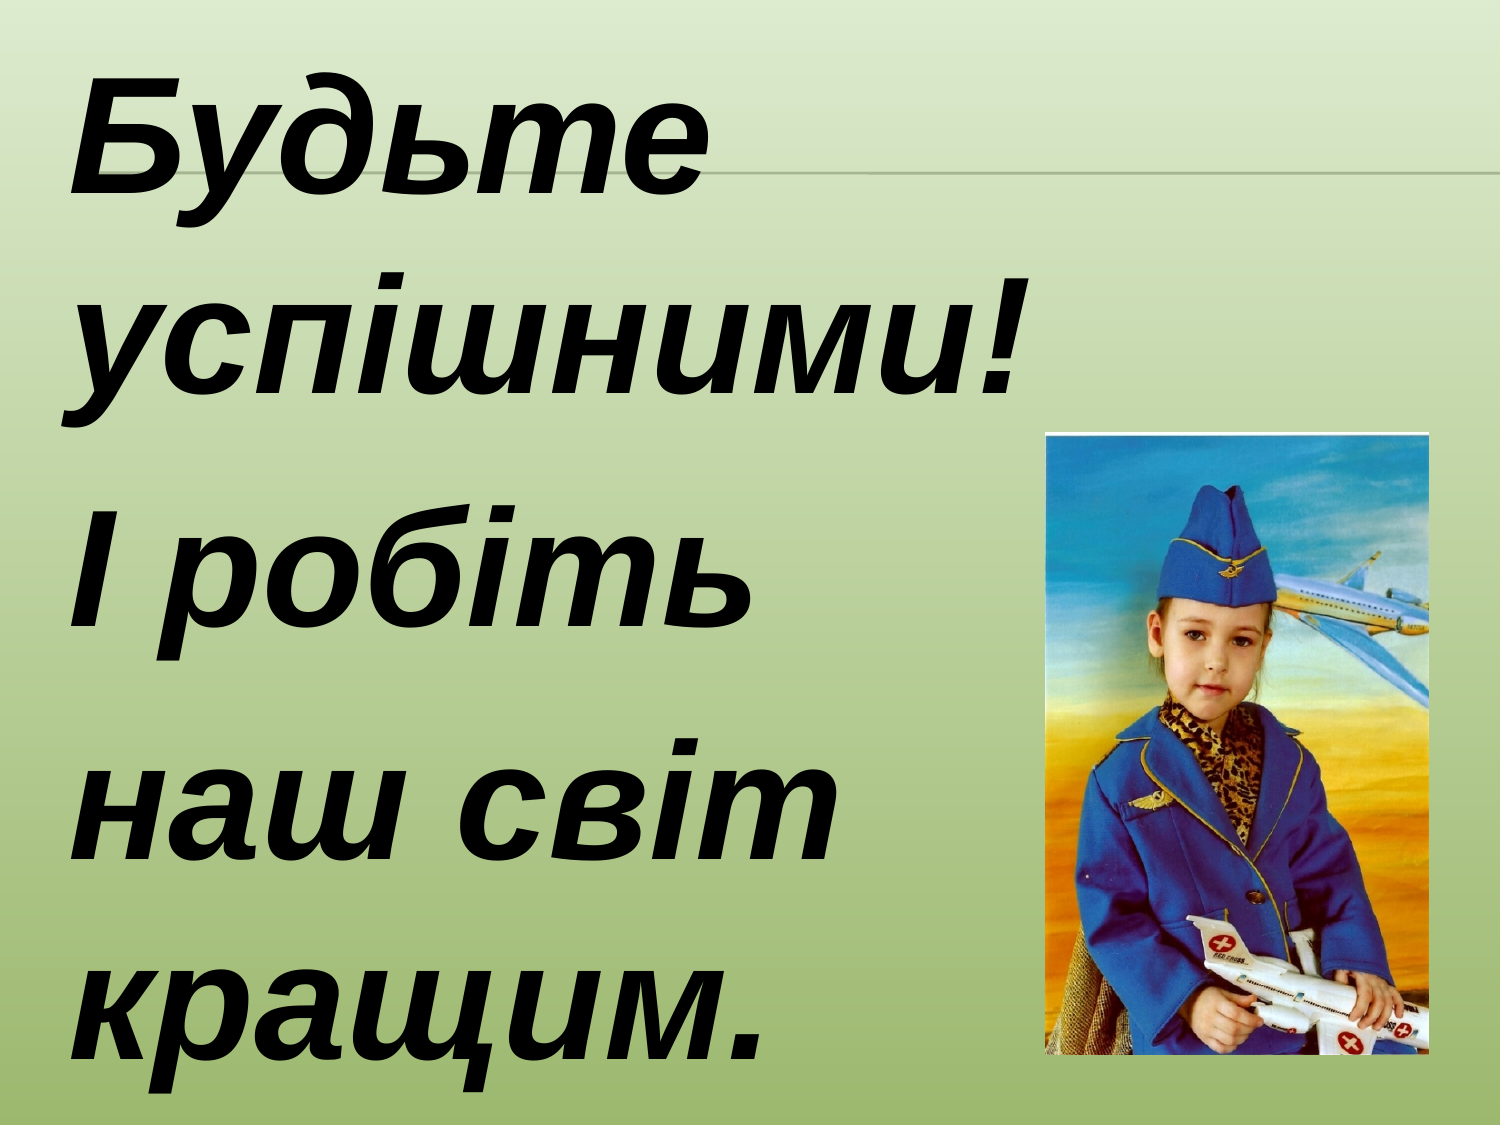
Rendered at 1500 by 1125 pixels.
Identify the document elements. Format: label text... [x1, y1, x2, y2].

picture [1044, 432, 1430, 1055]
list Будьте успішними! І робіть наш світ кращим. [52, 18, 1479, 999]
